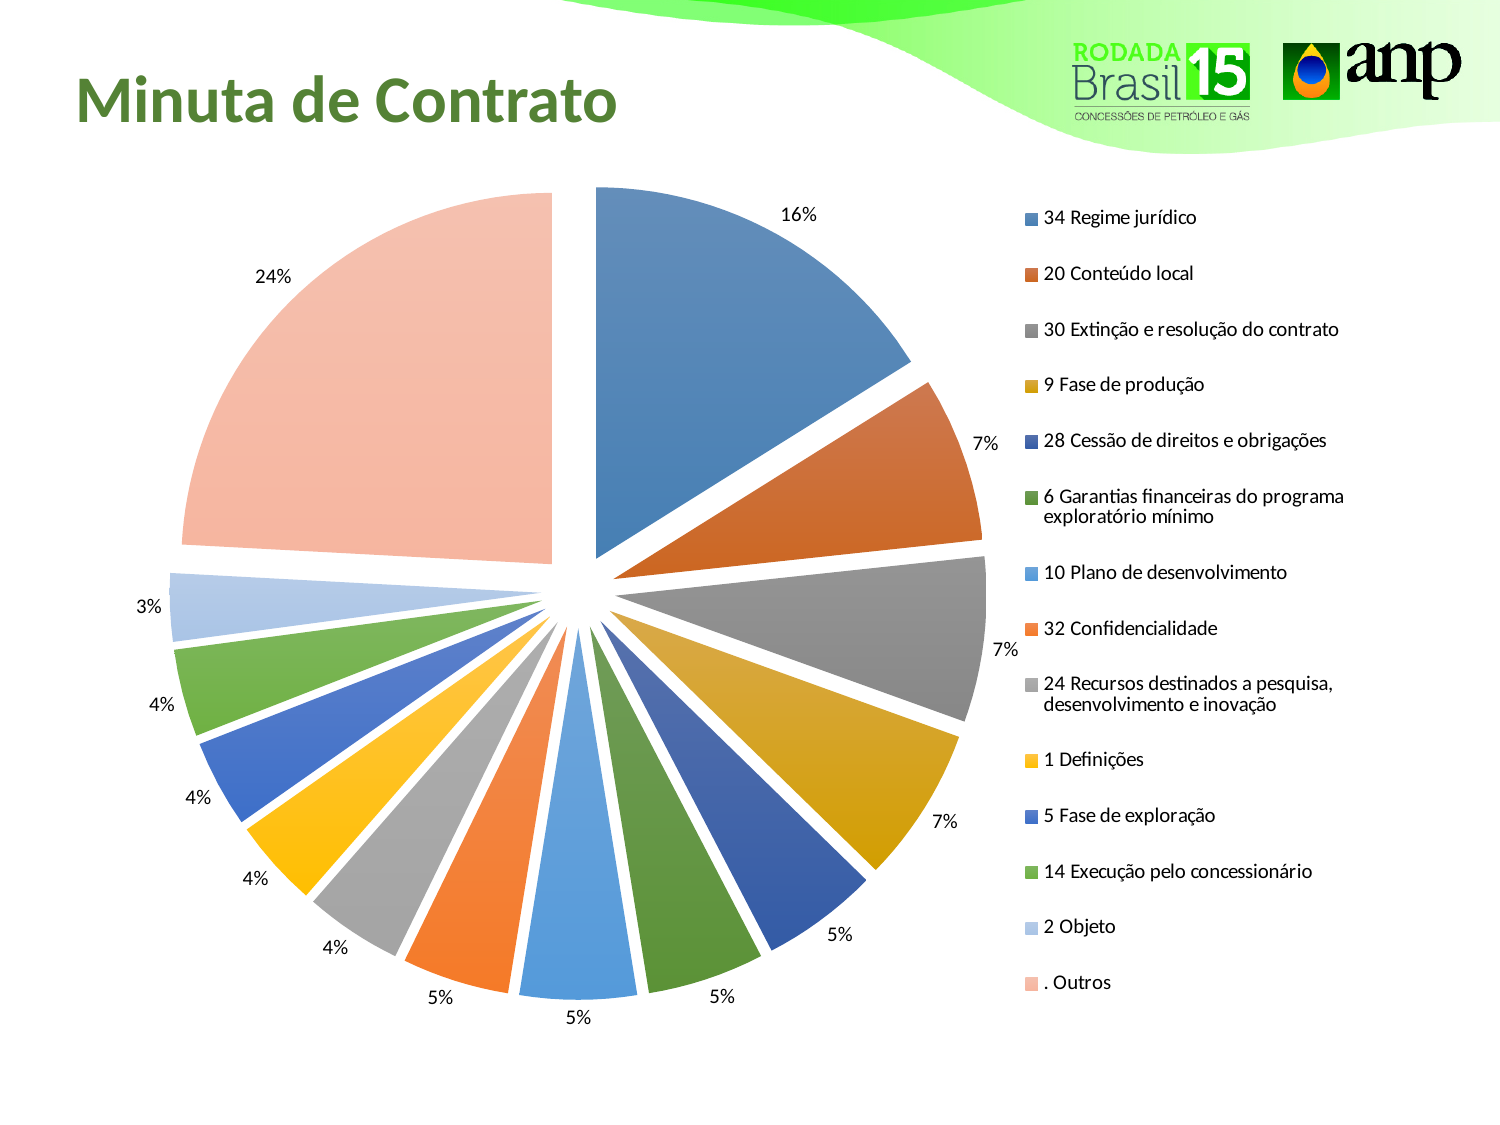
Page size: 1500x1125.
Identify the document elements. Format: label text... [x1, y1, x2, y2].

chart [100, 160, 1400, 1071]
picture [236, 0, 1500, 954]
title Minuta de Contrato [60, 57, 724, 235]
